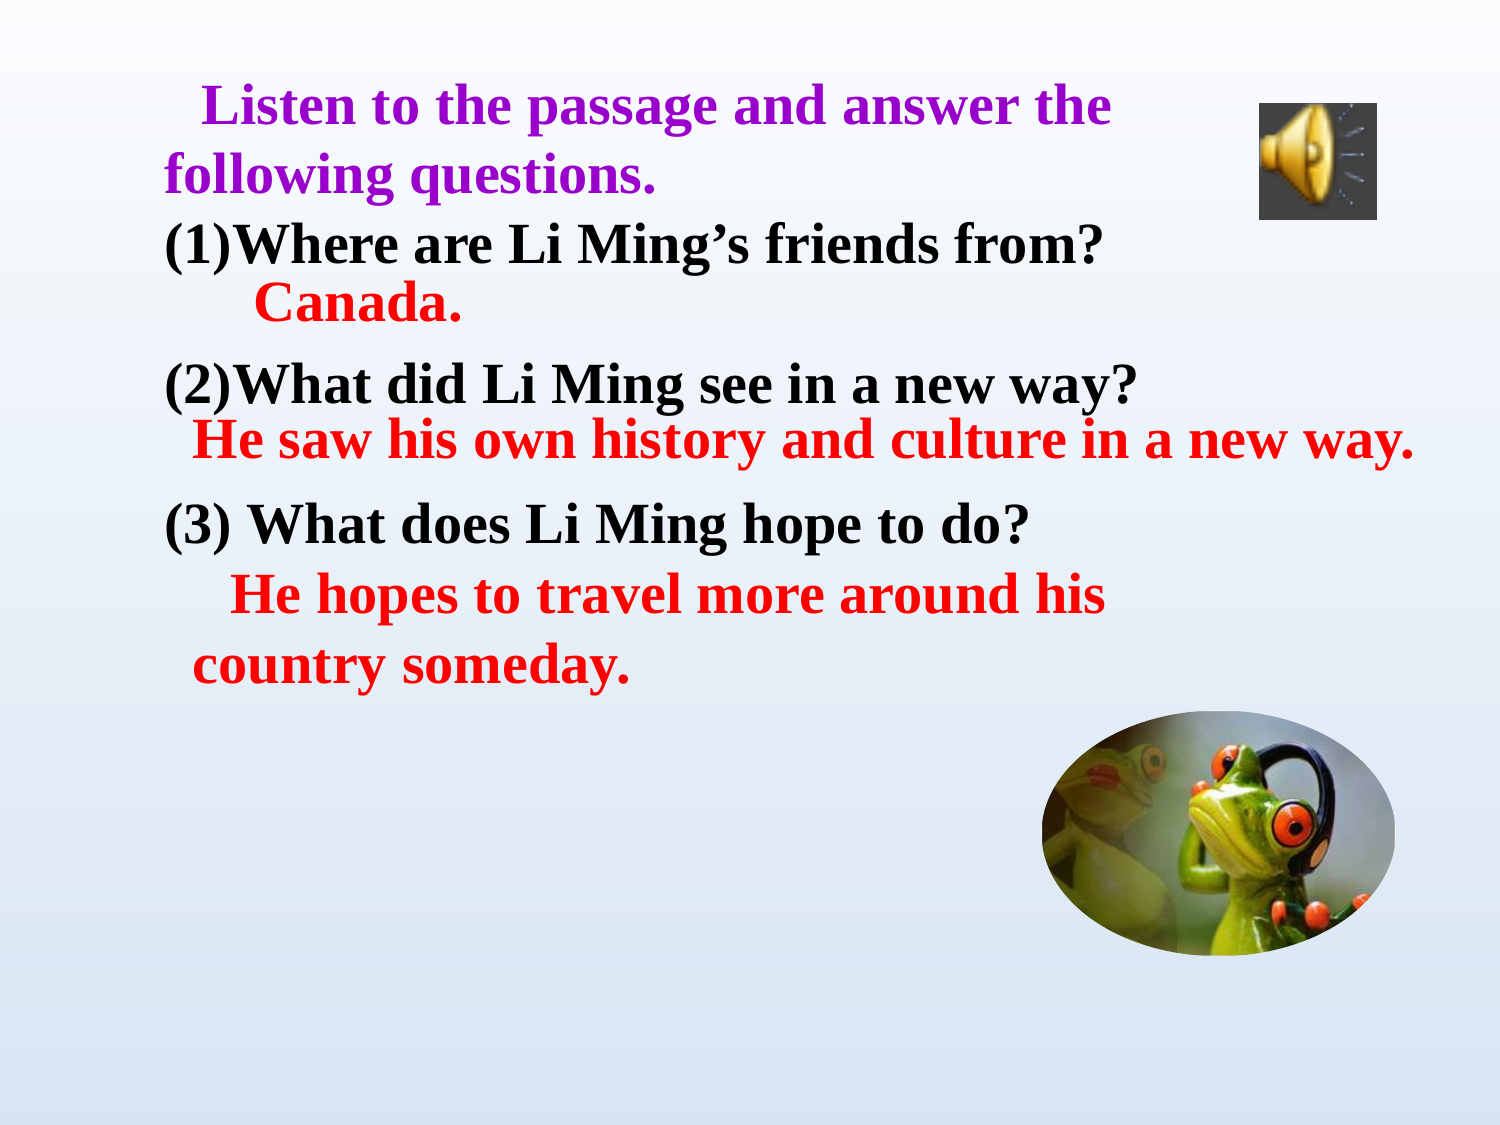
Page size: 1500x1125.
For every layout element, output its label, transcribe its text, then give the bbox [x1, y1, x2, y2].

text_box He hopes to travel more around his country someday. [178, 548, 1306, 703]
picture [1041, 710, 1396, 957]
text_box Listen to the passage and answer the following questions. (1)Where are Li Ming’s friends from? (2)What did Li Ming see in a new way? (3) What does Li Ming hope to do? [149, 58, 1347, 703]
text_box Canada. [238, 255, 656, 340]
picture [1257, 101, 1378, 222]
text_box He saw his own history and culture in a new way. [178, 392, 1456, 523]
